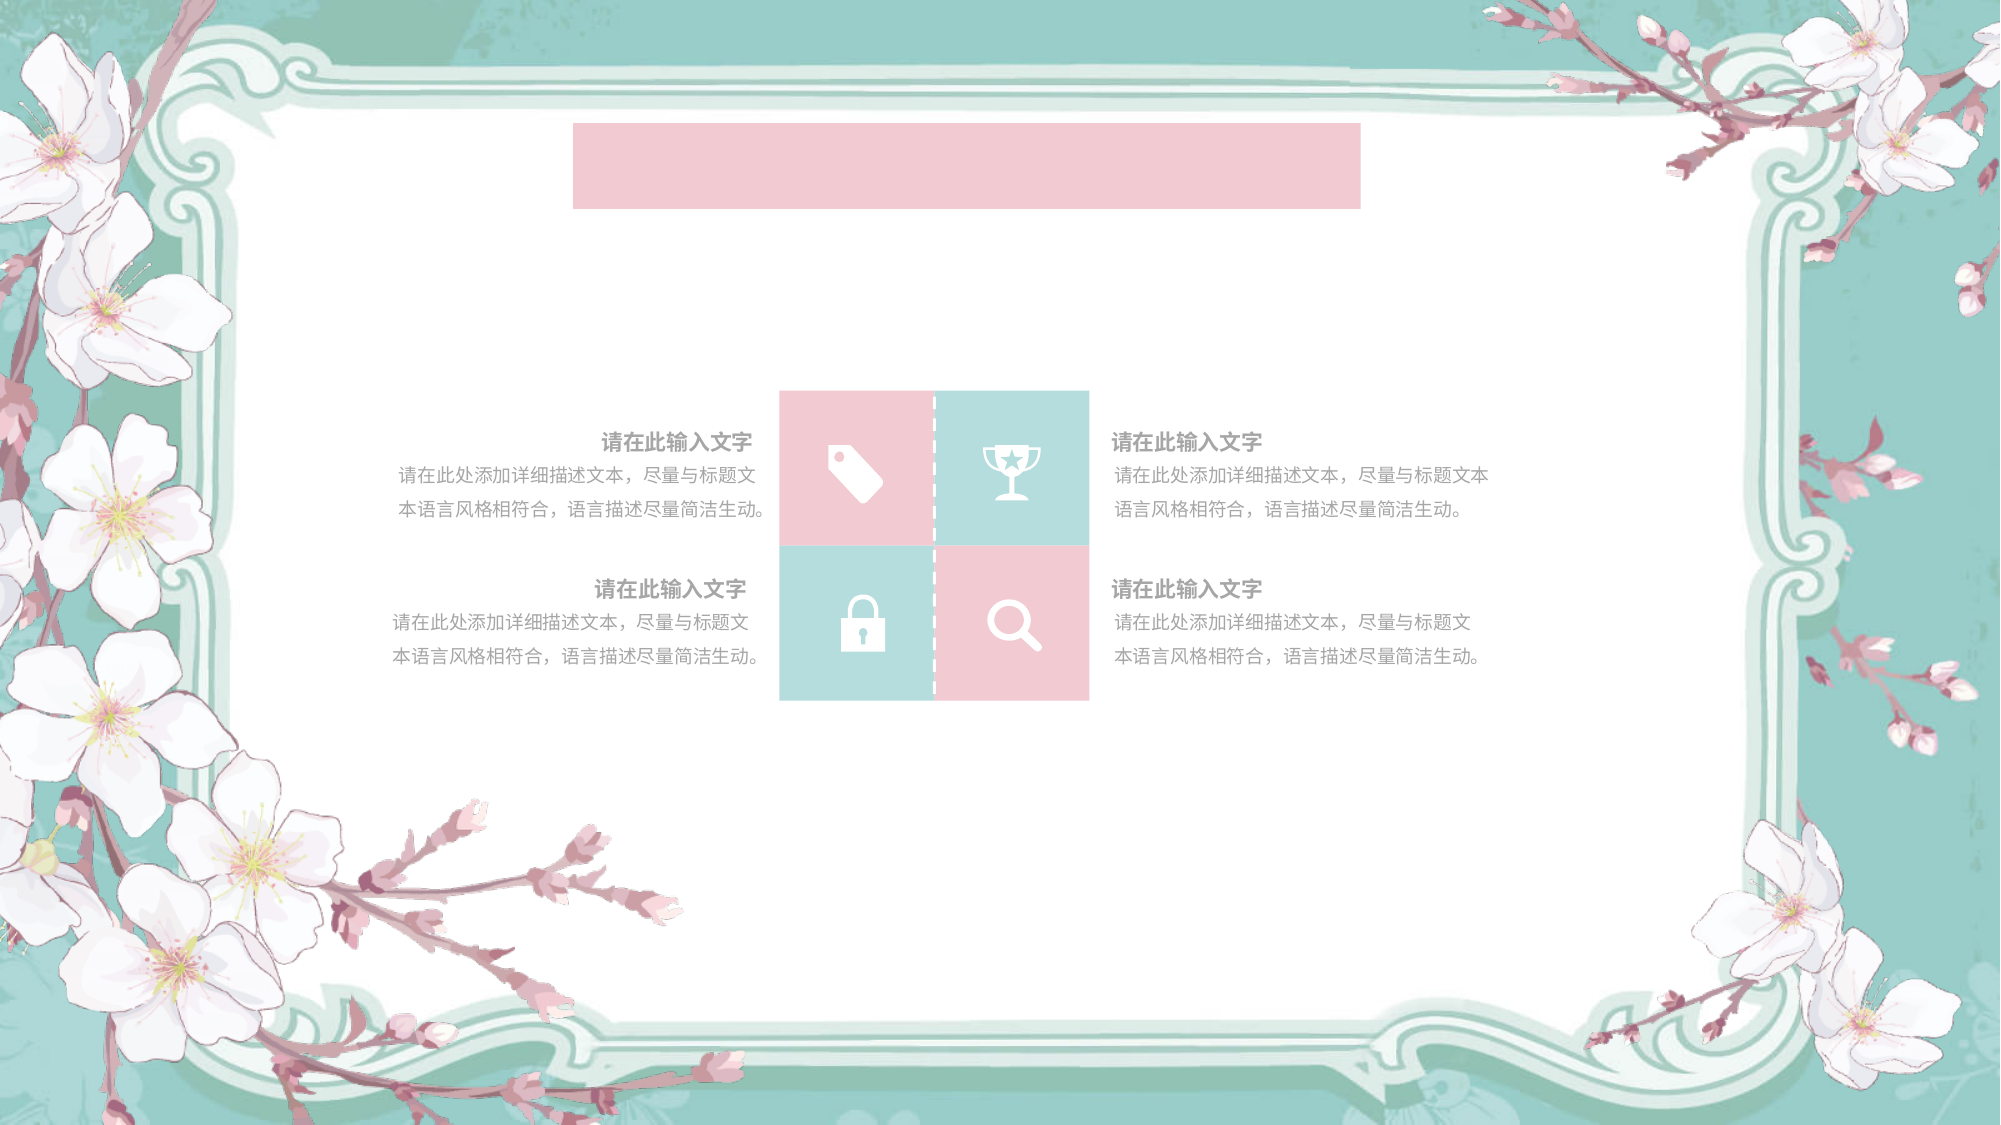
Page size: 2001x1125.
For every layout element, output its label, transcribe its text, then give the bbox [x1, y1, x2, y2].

text_box [983, 445, 1041, 501]
text_box [779, 390, 934, 545]
text_box 请在此输入文字 [586, 421, 769, 463]
text_box [934, 390, 1090, 545]
text_box 请在此处添加详细描述文本，尽量与标题文本语言风格相符合，语言描述尽量简洁生动。 [1099, 445, 1510, 528]
text_box 请在此输入文字 [1096, 421, 1279, 463]
text_box 请在此处添加详细描述文本，尽量与标题文本语言风格相符合，语言描述尽量简洁生动。 [369, 592, 764, 675]
text_box [841, 594, 886, 652]
picture [0, 0, 2000, 1125]
text_box [987, 599, 1043, 652]
text_box 请在此处添加详细描述文本，尽量与标题文本语言风格相符合，语言描述尽量简洁生动。 [375, 445, 770, 528]
text_box [935, 545, 1090, 701]
text_box 请在此处添加详细描述文本，尽量与标题文本语言风格相符合，语言描述尽量简洁生动。 [1099, 592, 1494, 675]
text_box 请在此输入文字 [1096, 567, 1279, 609]
text_box [779, 545, 935, 701]
text_box 请在此输入文字 [580, 567, 762, 609]
text_box [828, 445, 884, 504]
